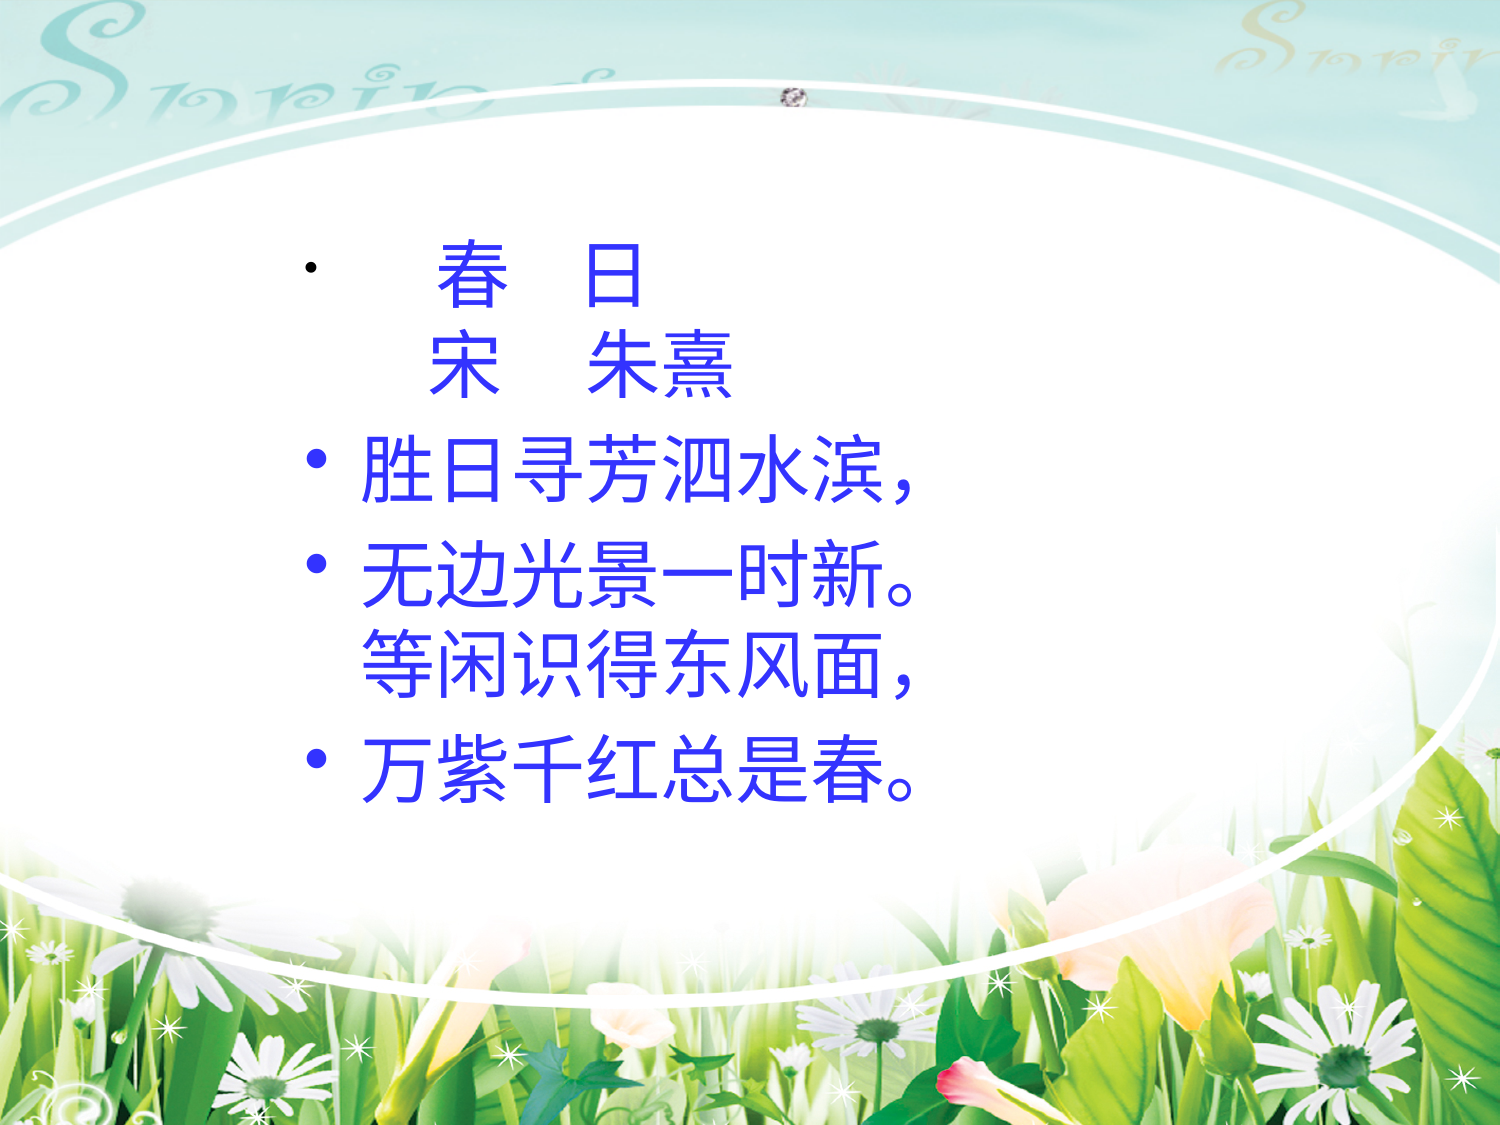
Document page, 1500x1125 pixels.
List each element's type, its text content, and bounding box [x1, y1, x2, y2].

list 春 日 宋 朱熹 胜日寻芳泗水滨， 无边光景一时新。 等闲识得东风面， 万紫千红总是春。 [289, 219, 1211, 965]
picture [0, 0, 1500, 1125]
